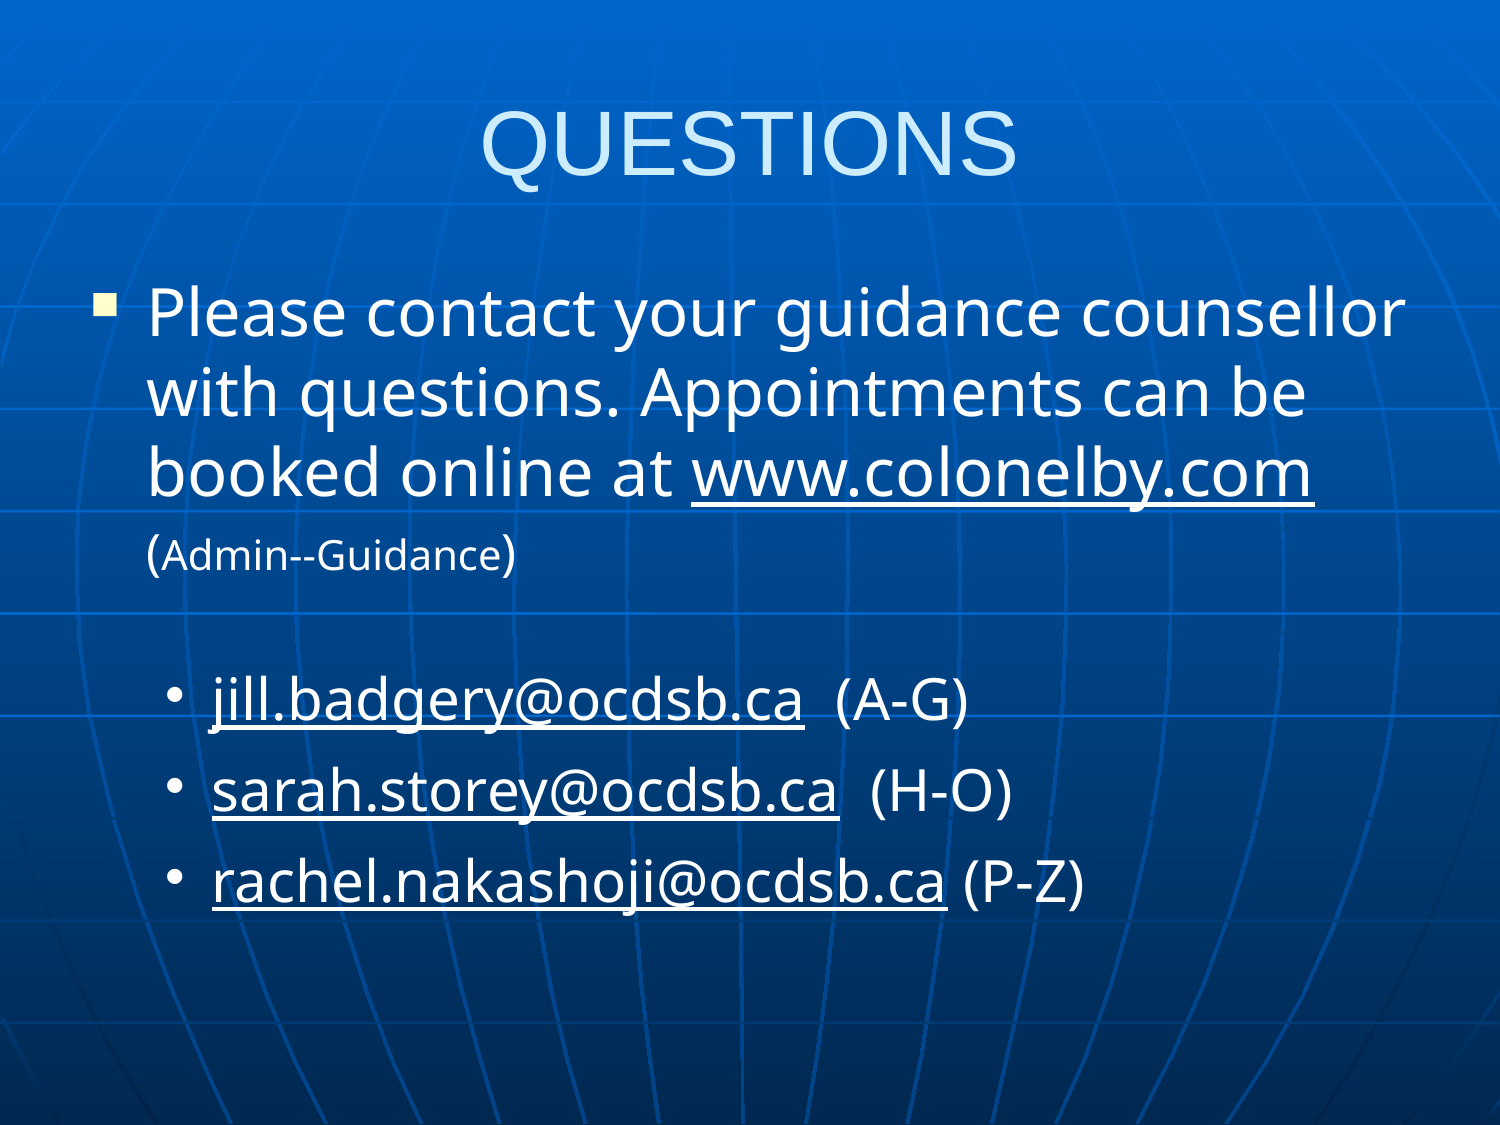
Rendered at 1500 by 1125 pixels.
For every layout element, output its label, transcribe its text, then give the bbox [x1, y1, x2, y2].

title QUESTIONS [74, 45, 1426, 233]
list Please contact your guidance counsellor with questions. Appointments can be booked online at www.colonelby.com (Admin--Guidance) jill.badgery@ocdsb.ca (A-G) sarah.storey@ocdsb.ca (H-O) rachel.nakashoji@ocdsb.ca (P-Z) [74, 262, 1426, 1006]
